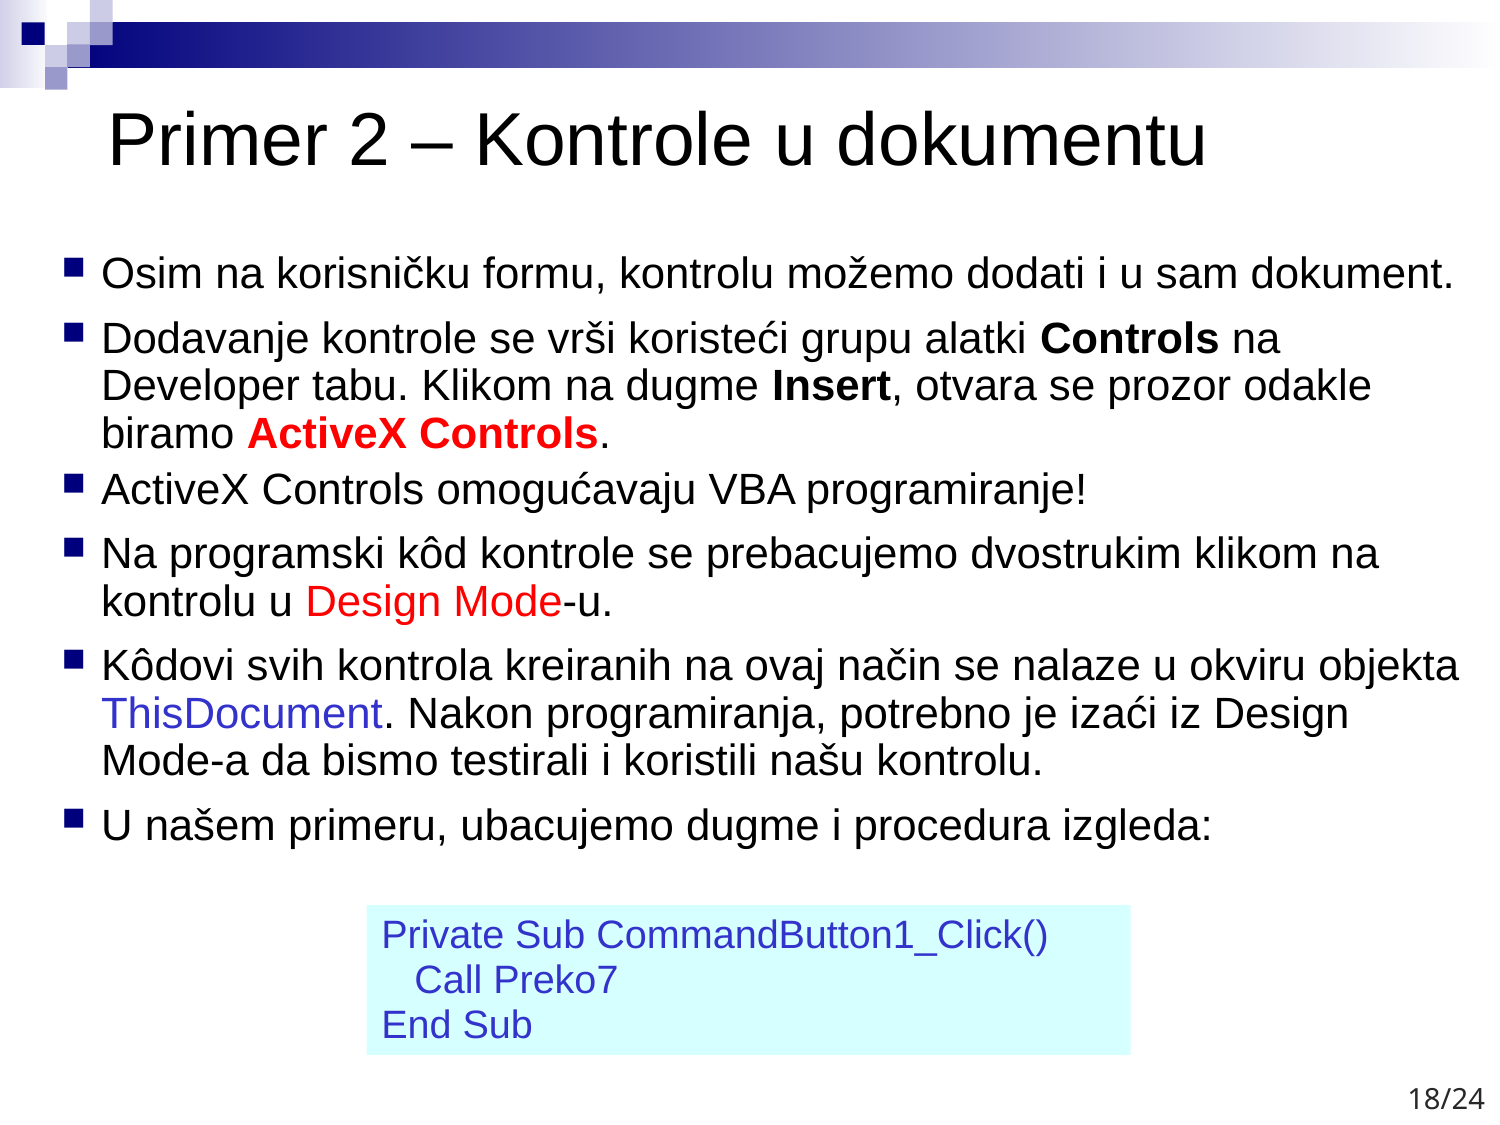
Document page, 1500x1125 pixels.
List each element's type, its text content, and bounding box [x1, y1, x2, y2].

list Osim na korisničku formu, kontrolu možemo dodati i u sam dokument. Dodavanje kontrole se vrši koristeći grupu alatki Controls na Developer tabu. Klikom na dugme Insert, otvara se prozor odakle biramo ActiveX Controls. ActiveX Controls omogućavaju VBA programiranje! Na programski kôd kontrole se prebacujemo dvostrukim klikom na kontrolu u Design Mode-u. Kôdovi svih kontrola kreiranih na ovaj način se nalaze u okviru objekta ThisDocument. Nakon programiranja, potrebno je izaći iz Design Mode-a da bismo testirali i koristili našu kontrolu. U našem primeru, ubacujemo dugme i procedura izgleda: [52, 243, 1471, 941]
title Primer 2 – Kontrole u dokumentu [92, 75, 1247, 197]
text_box 18/24 [1374, 1072, 1500, 1123]
text_box Private Sub CommandButton1_Click() Call Preko7 End Sub [366, 905, 1131, 1055]
